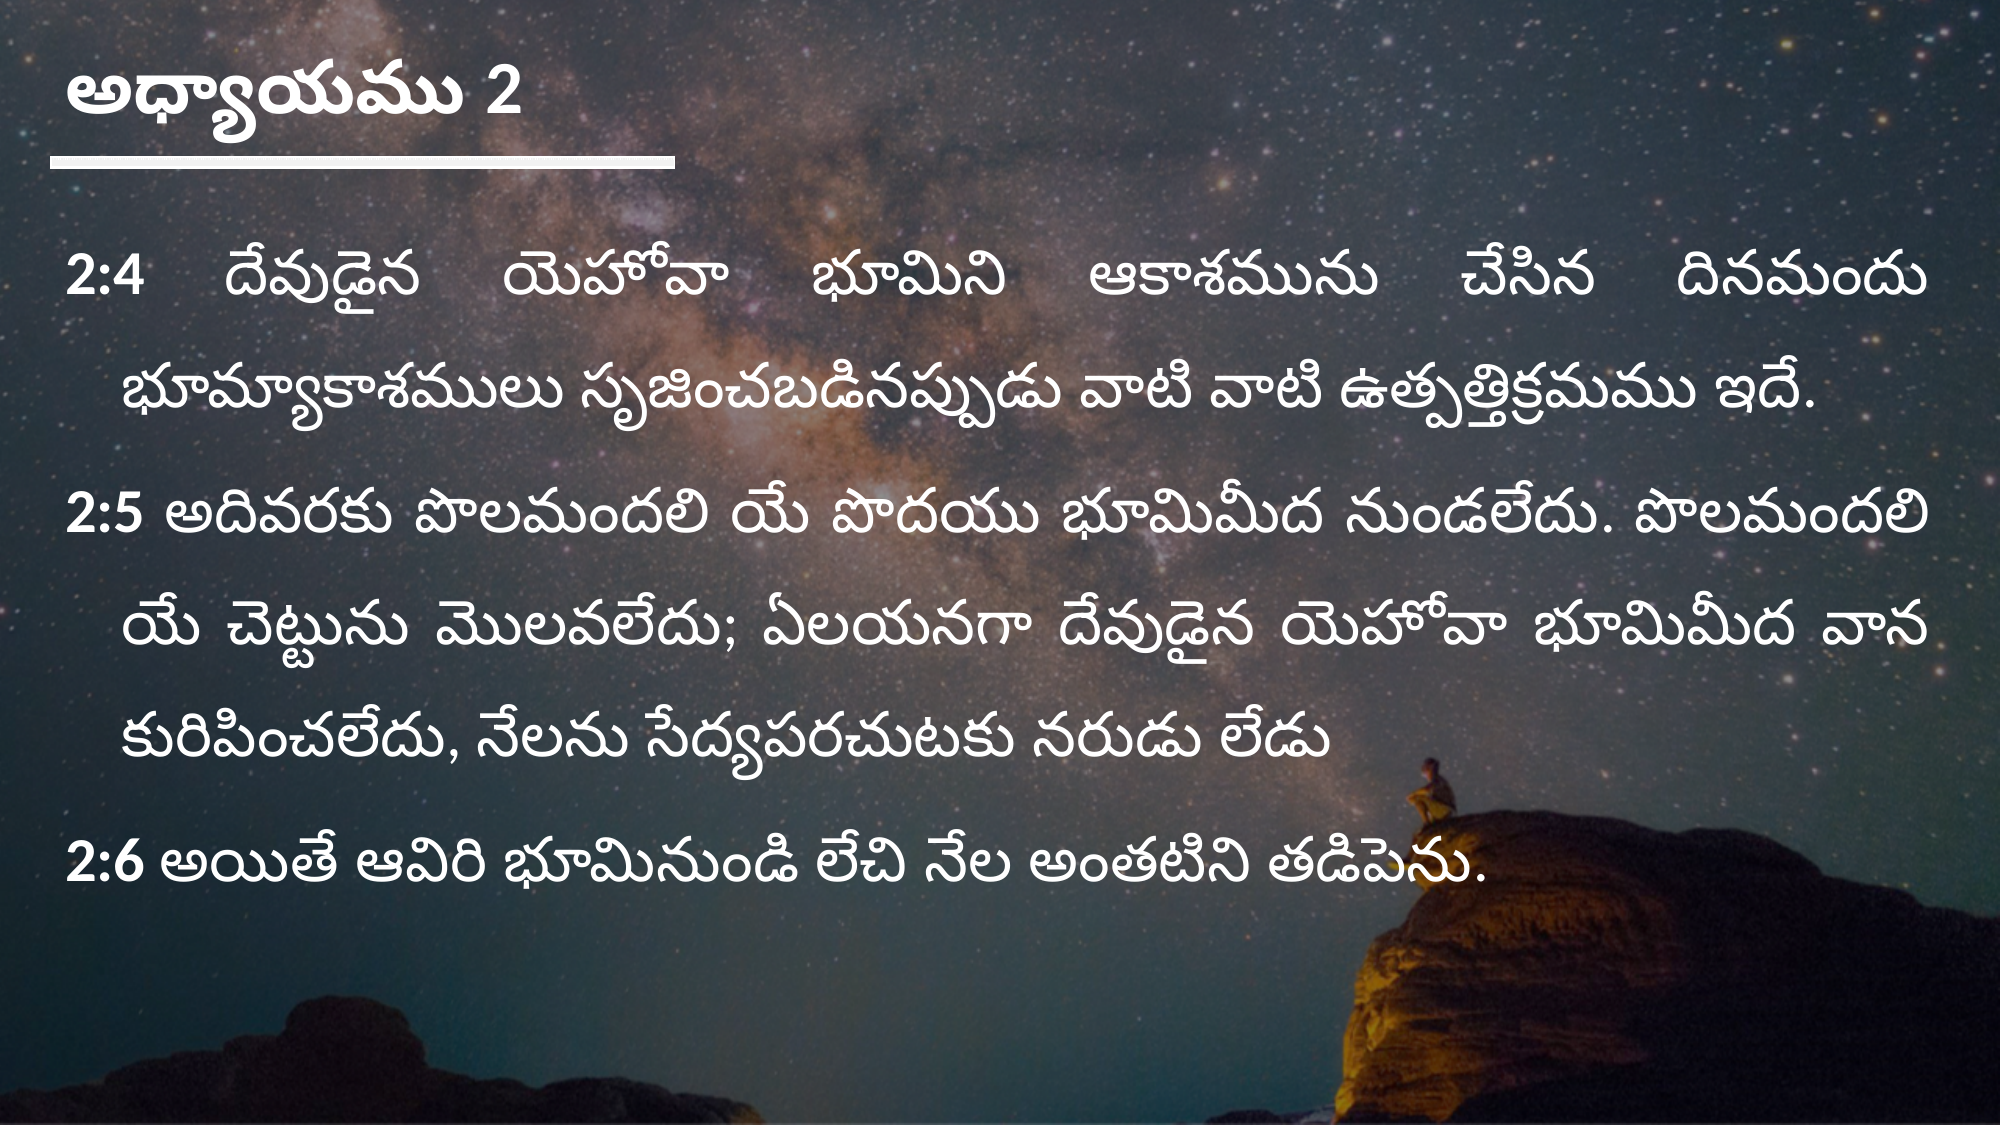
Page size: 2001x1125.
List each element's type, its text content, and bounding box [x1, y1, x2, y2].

picture [0, 0, 2000, 1125]
list 2:4 దేవుడైన యెహోవా భూమిని ఆకాశమును చేసిన దినమందు భూమ్యాకాశములు సృజించబడినప్పుడు వాటి వాటి ఉత్పత్తిక్రమము ఇదే. 2:5 అదివరకు పొలమందలి యే పొదయు భూమిమీద నుండలేదు. పొలమందలి యే చెట్టును మొలవలేదు; ఏలయనగా దేవుడైన యెహోవా భూమిమీద వాన కురిపించలేదు, నేలను సేద్యపరచుటకు నరుడు లేడు 2:6 అయితే ఆవిరి భూమినుండి లేచి నేల అంతటిని తడిపెను. [50, 187, 1946, 1063]
title అధ్యాయము 2 [50, 0, 1925, 167]
